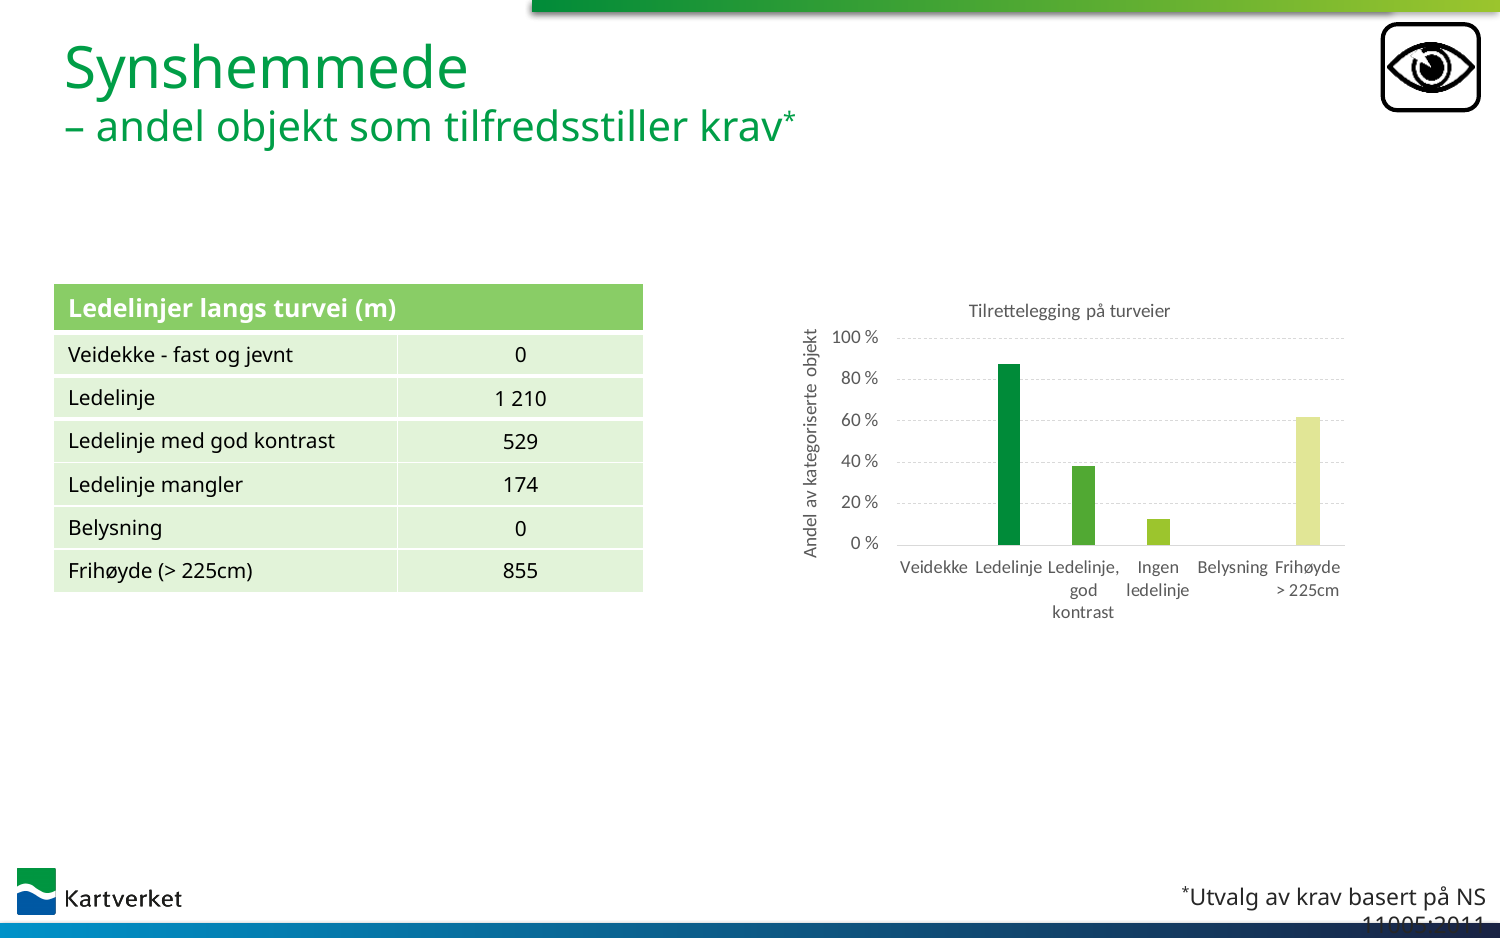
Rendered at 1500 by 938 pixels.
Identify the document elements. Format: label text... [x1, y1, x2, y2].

table_cell Veidekke - fast og jevnt [54, 335, 397, 374]
table_header Ledelinjer langs turvei (m) [54, 284, 643, 330]
table_cell Ledelinje mangler [54, 463, 397, 505]
text_box Synshemmede – andel objekt som tilfredsstiller krav* [49, 24, 1431, 158]
table_cell 855 [398, 550, 643, 592]
table_cell Ledelinje [54, 378, 397, 417]
table_cell Frihøyde (> 225cm) [54, 550, 397, 592]
table_cell Ledelinje med god kontrast [54, 421, 397, 462]
picture [791, 291, 1348, 630]
table_cell 0 [398, 335, 643, 374]
table_cell 1 210 [398, 378, 643, 417]
table_cell Belysning [54, 507, 397, 548]
table_cell 0 [398, 507, 643, 548]
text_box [1382, 24, 1480, 111]
table_cell 529 [398, 421, 643, 462]
table_cell 174 [398, 463, 643, 505]
text_box *Utvalg av krav basert på NS 11005:2011 [1068, 873, 1500, 938]
